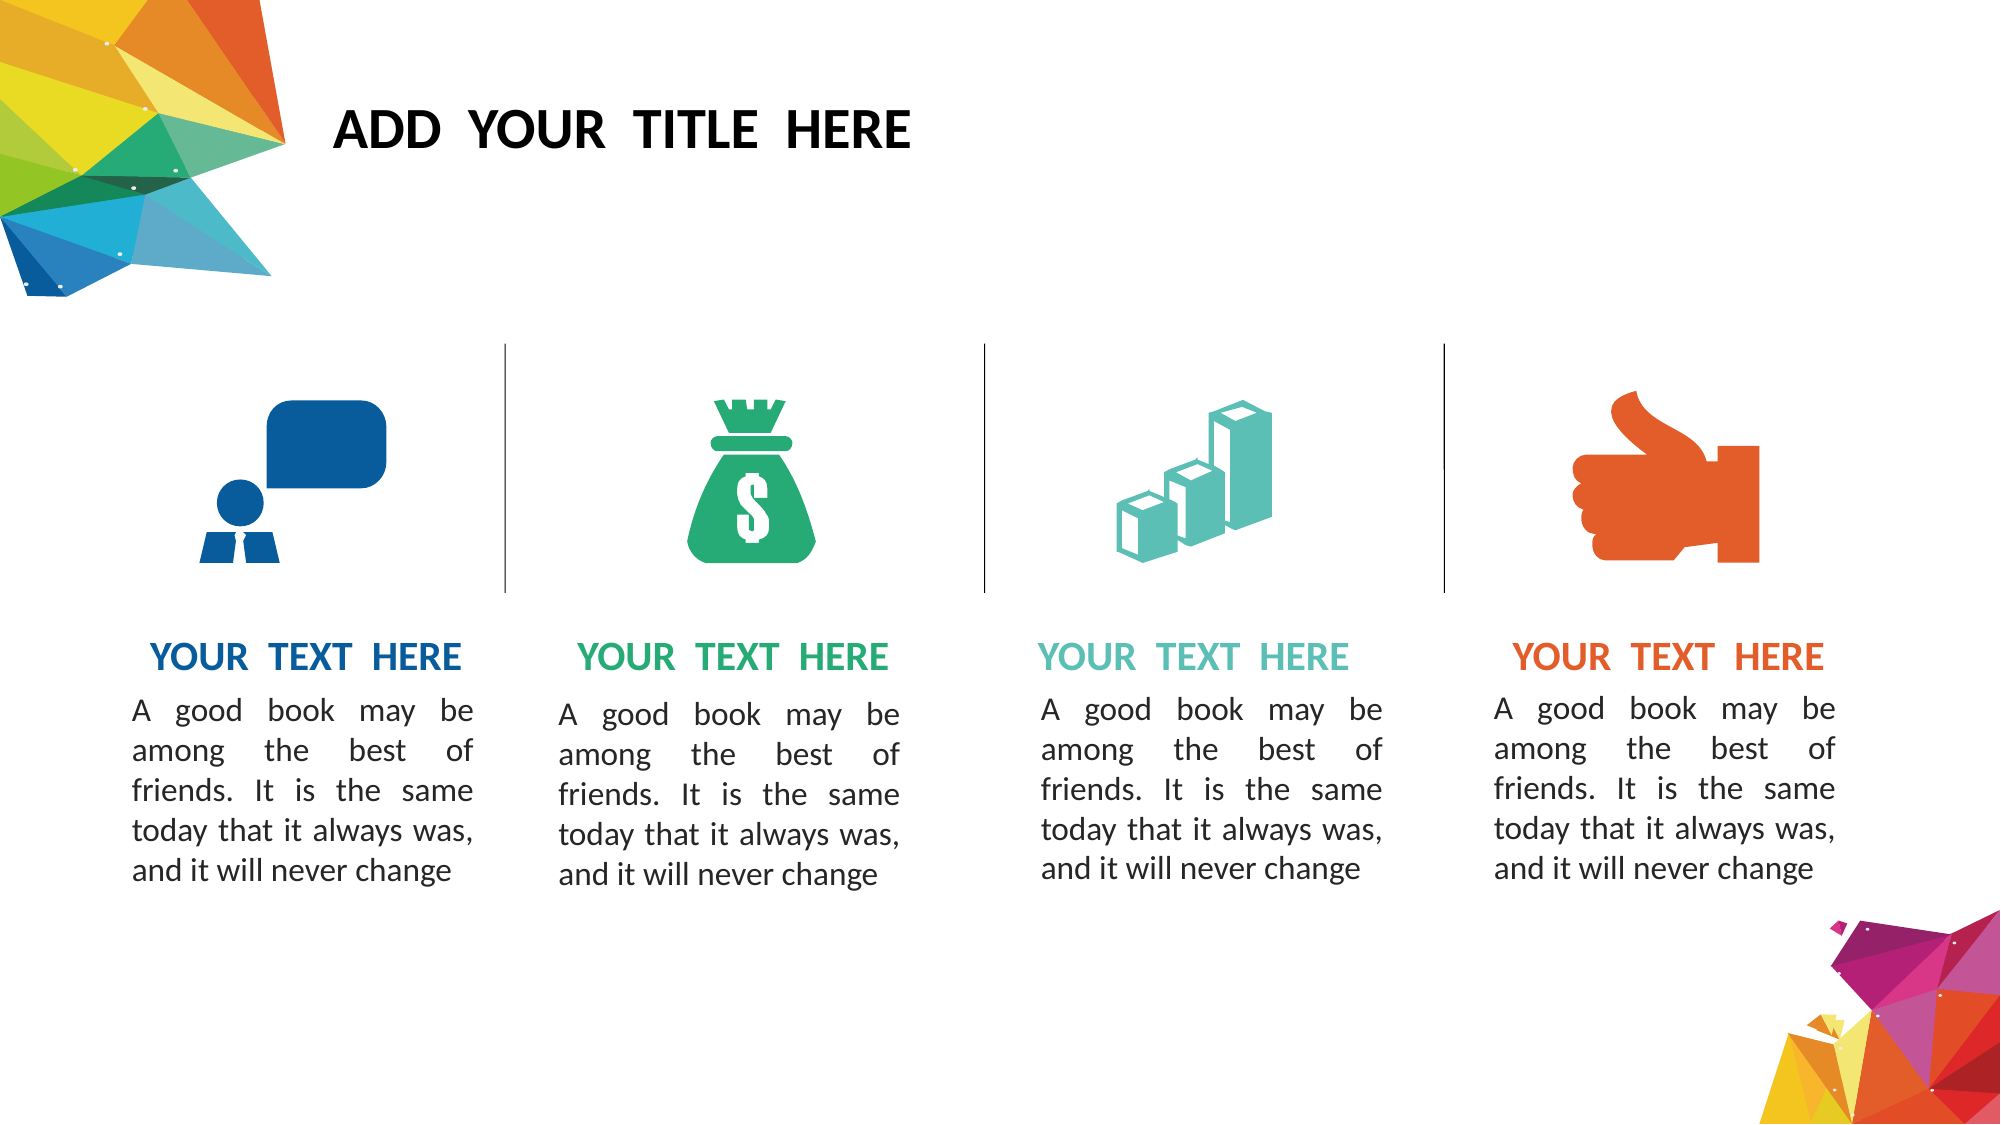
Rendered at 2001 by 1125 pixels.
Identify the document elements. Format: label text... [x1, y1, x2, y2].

text_box [710, 436, 793, 452]
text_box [1772, 896, 1987, 1125]
text_box [687, 454, 816, 564]
text_box [199, 532, 236, 563]
text_box YOUR TEXT HERE [562, 621, 941, 687]
text_box A good book may be among the best of friends. It is the same today that it always was, and it will never change [117, 680, 489, 896]
text_box A good book may be among the best of friends. It is the same today that it always was, and it will never change [1479, 678, 1851, 894]
text_box ADD YOUR TITLE HERE [297, 83, 1024, 168]
text_box [266, 400, 387, 489]
text_box YOUR TEXT HERE [1023, 621, 1402, 687]
text_box YOUR TEXT HERE [135, 621, 514, 687]
text_box [243, 532, 280, 563]
text_box [713, 399, 786, 433]
text_box A good book may be among the best of friends. It is the same today that it always was, and it will never change [543, 685, 916, 900]
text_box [0, 5, 292, 292]
text_box [216, 479, 264, 527]
text_box [1116, 400, 1272, 563]
text_box [1572, 390, 1760, 563]
text_box YOUR TEXT HERE [1497, 621, 1877, 687]
text_box A good book may be among the best of friends. It is the same today that it always was, and it will never change [1026, 679, 1399, 894]
